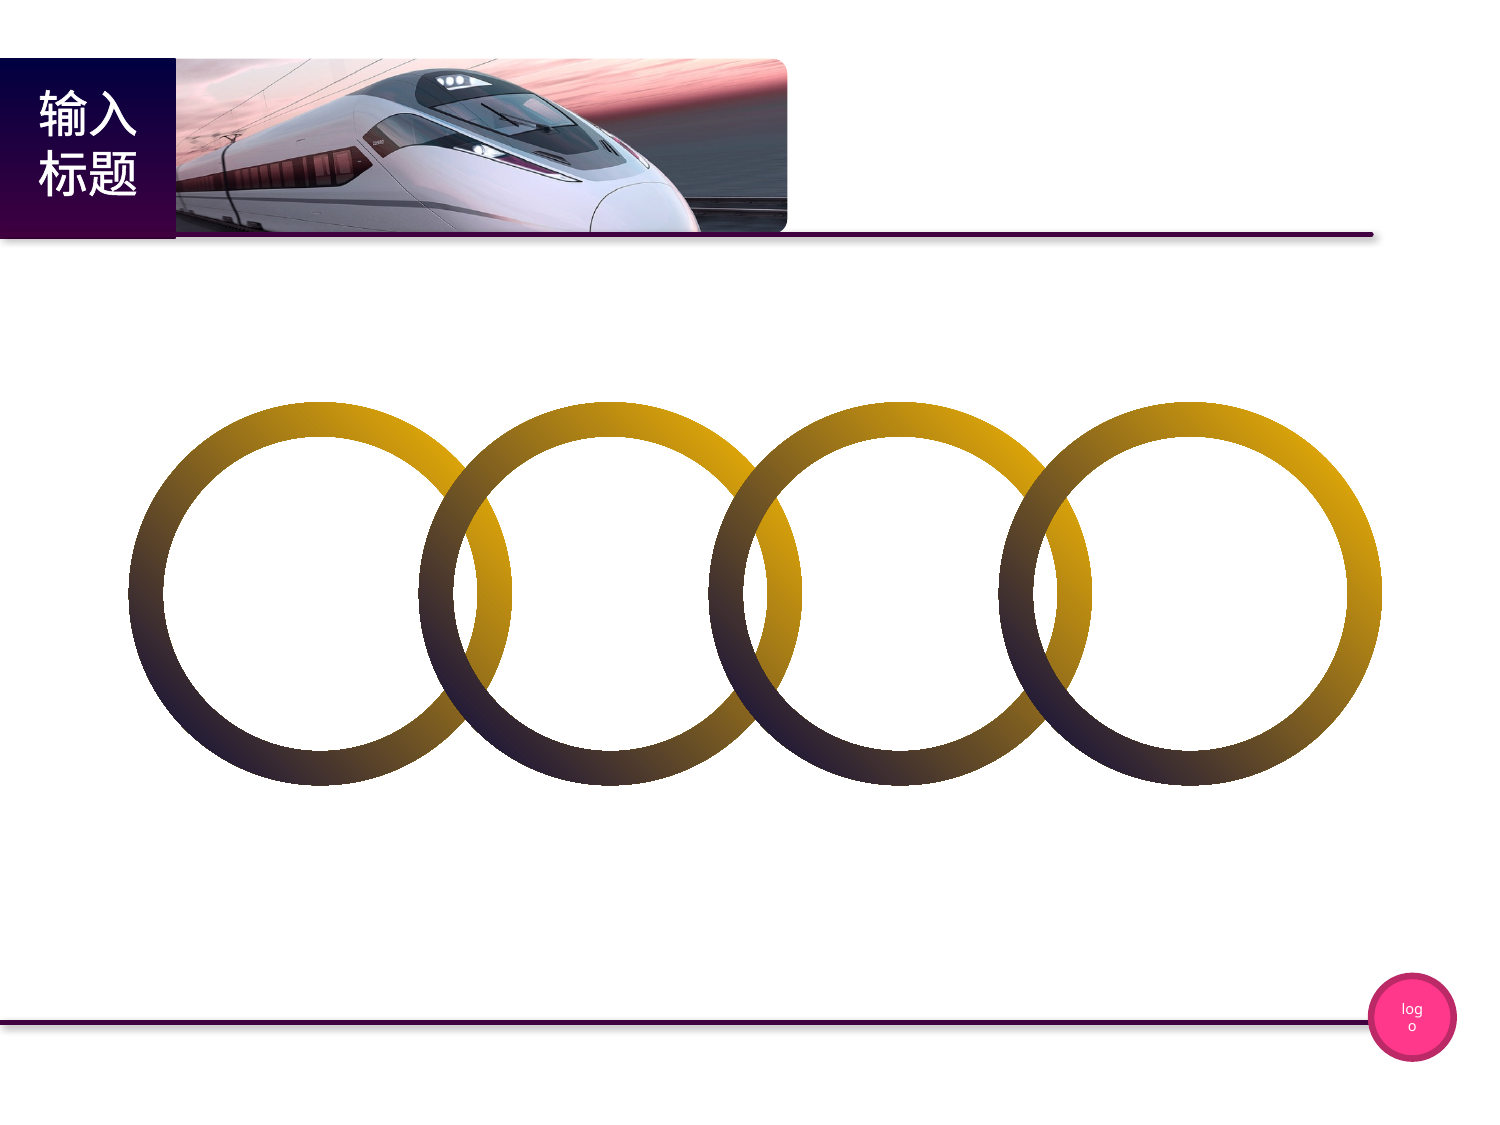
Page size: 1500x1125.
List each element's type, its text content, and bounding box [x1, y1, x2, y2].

picture [158, 58, 788, 232]
text_box 输入标题 [11, 74, 164, 210]
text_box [128, 401, 1383, 786]
